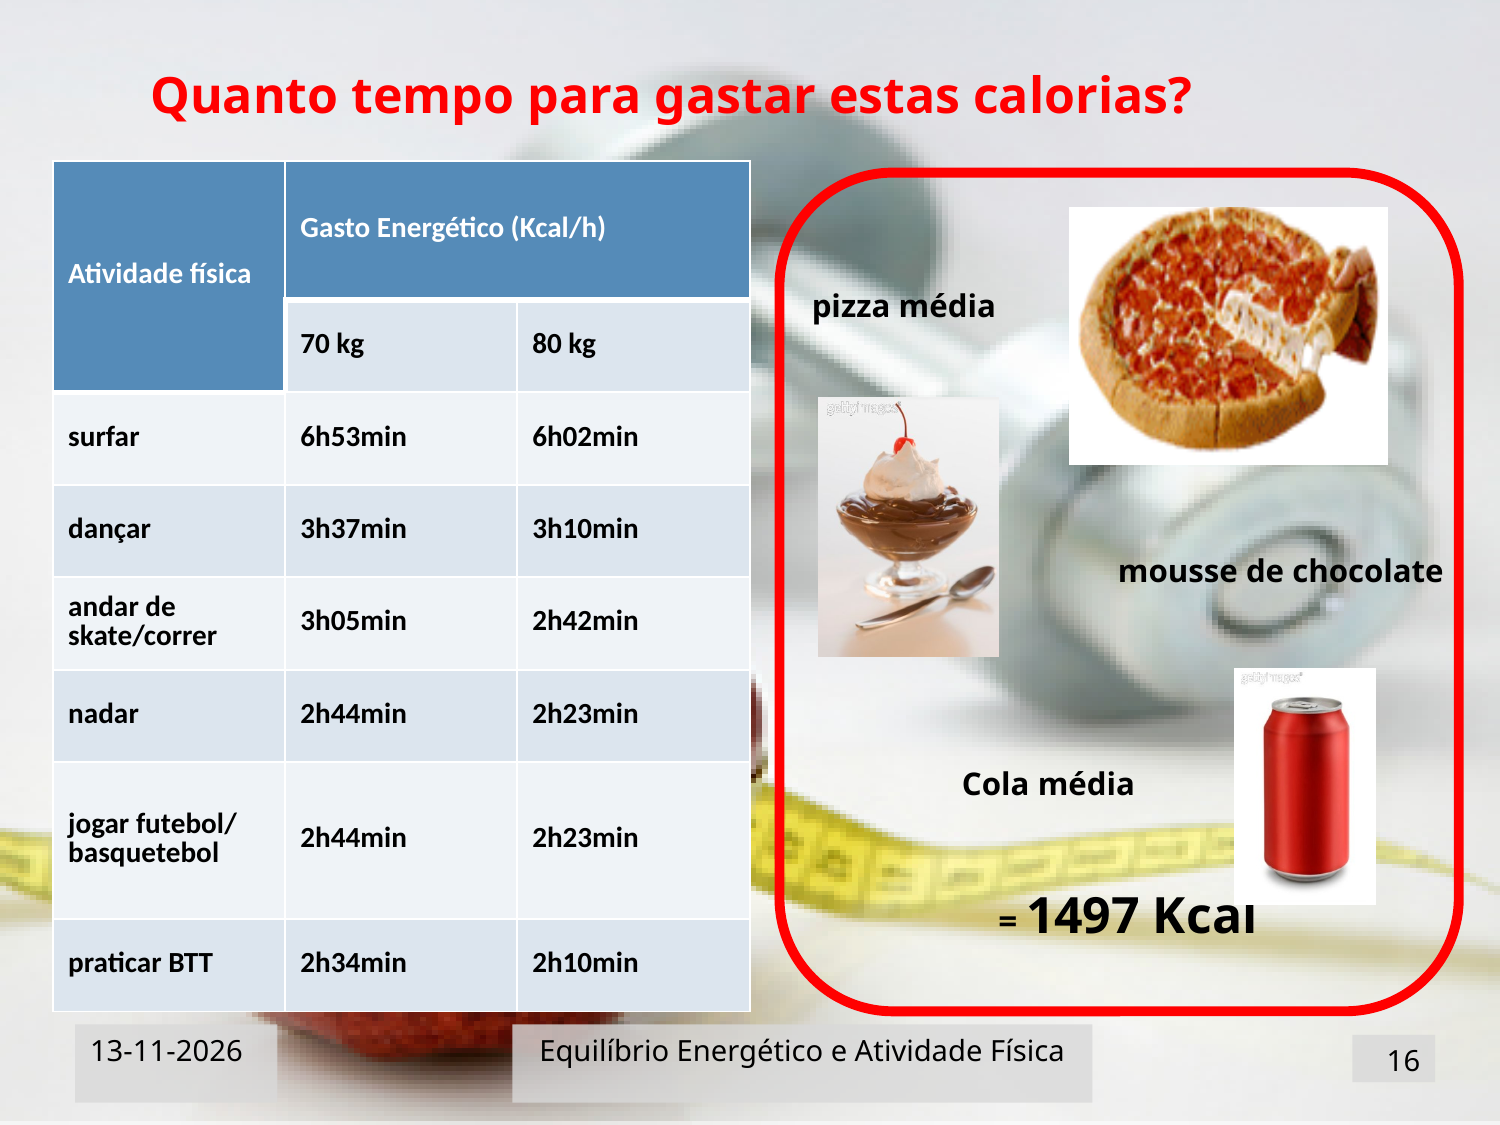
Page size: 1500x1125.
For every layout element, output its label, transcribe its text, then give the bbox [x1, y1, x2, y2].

table_cell 2h44min [286, 671, 516, 761]
picture [1068, 207, 1388, 465]
table_cell 2h44min [286, 763, 516, 918]
picture [1234, 668, 1376, 906]
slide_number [74, 1024, 278, 1103]
table_cell 3h37min [286, 486, 516, 576]
table_cell 2h23min [518, 763, 749, 918]
table_cell praticar BTT [54, 920, 284, 1011]
table_header Atividade física [54, 162, 284, 390]
table_cell 3h05min [286, 578, 516, 669]
table_cell nadar [54, 671, 284, 761]
table_cell 2h10min [518, 920, 749, 1011]
table_cell 2h34min [286, 920, 516, 1011]
table_cell 2h23min [518, 671, 749, 761]
picture [818, 396, 999, 658]
table_header Gasto Energético (Kcal/h) [286, 188, 749, 297]
picture [0, 0, 1500, 1125]
footer Equilíbrio Energético e Atividade Física [512, 1024, 1093, 1103]
table_cell dançar [54, 486, 284, 576]
text_box [777, 170, 1461, 1014]
slide_number 16 [1352, 1034, 1436, 1083]
table_cell 3h10min [518, 486, 749, 576]
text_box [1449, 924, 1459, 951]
table_cell 70 kg [288, 303, 516, 391]
table_cell 6h02min [518, 393, 749, 484]
table_cell andar de skate/correr [54, 578, 284, 669]
text_box Quanto tempo para gastar estas calorias? [135, 0, 1388, 188]
table_cell surfar [54, 395, 284, 484]
table_cell jogar futebol/ basquetebol [54, 763, 284, 918]
table_cell 80 kg [518, 303, 749, 391]
table_cell 6h53min [286, 393, 516, 484]
table_cell 2h42min [518, 578, 749, 669]
